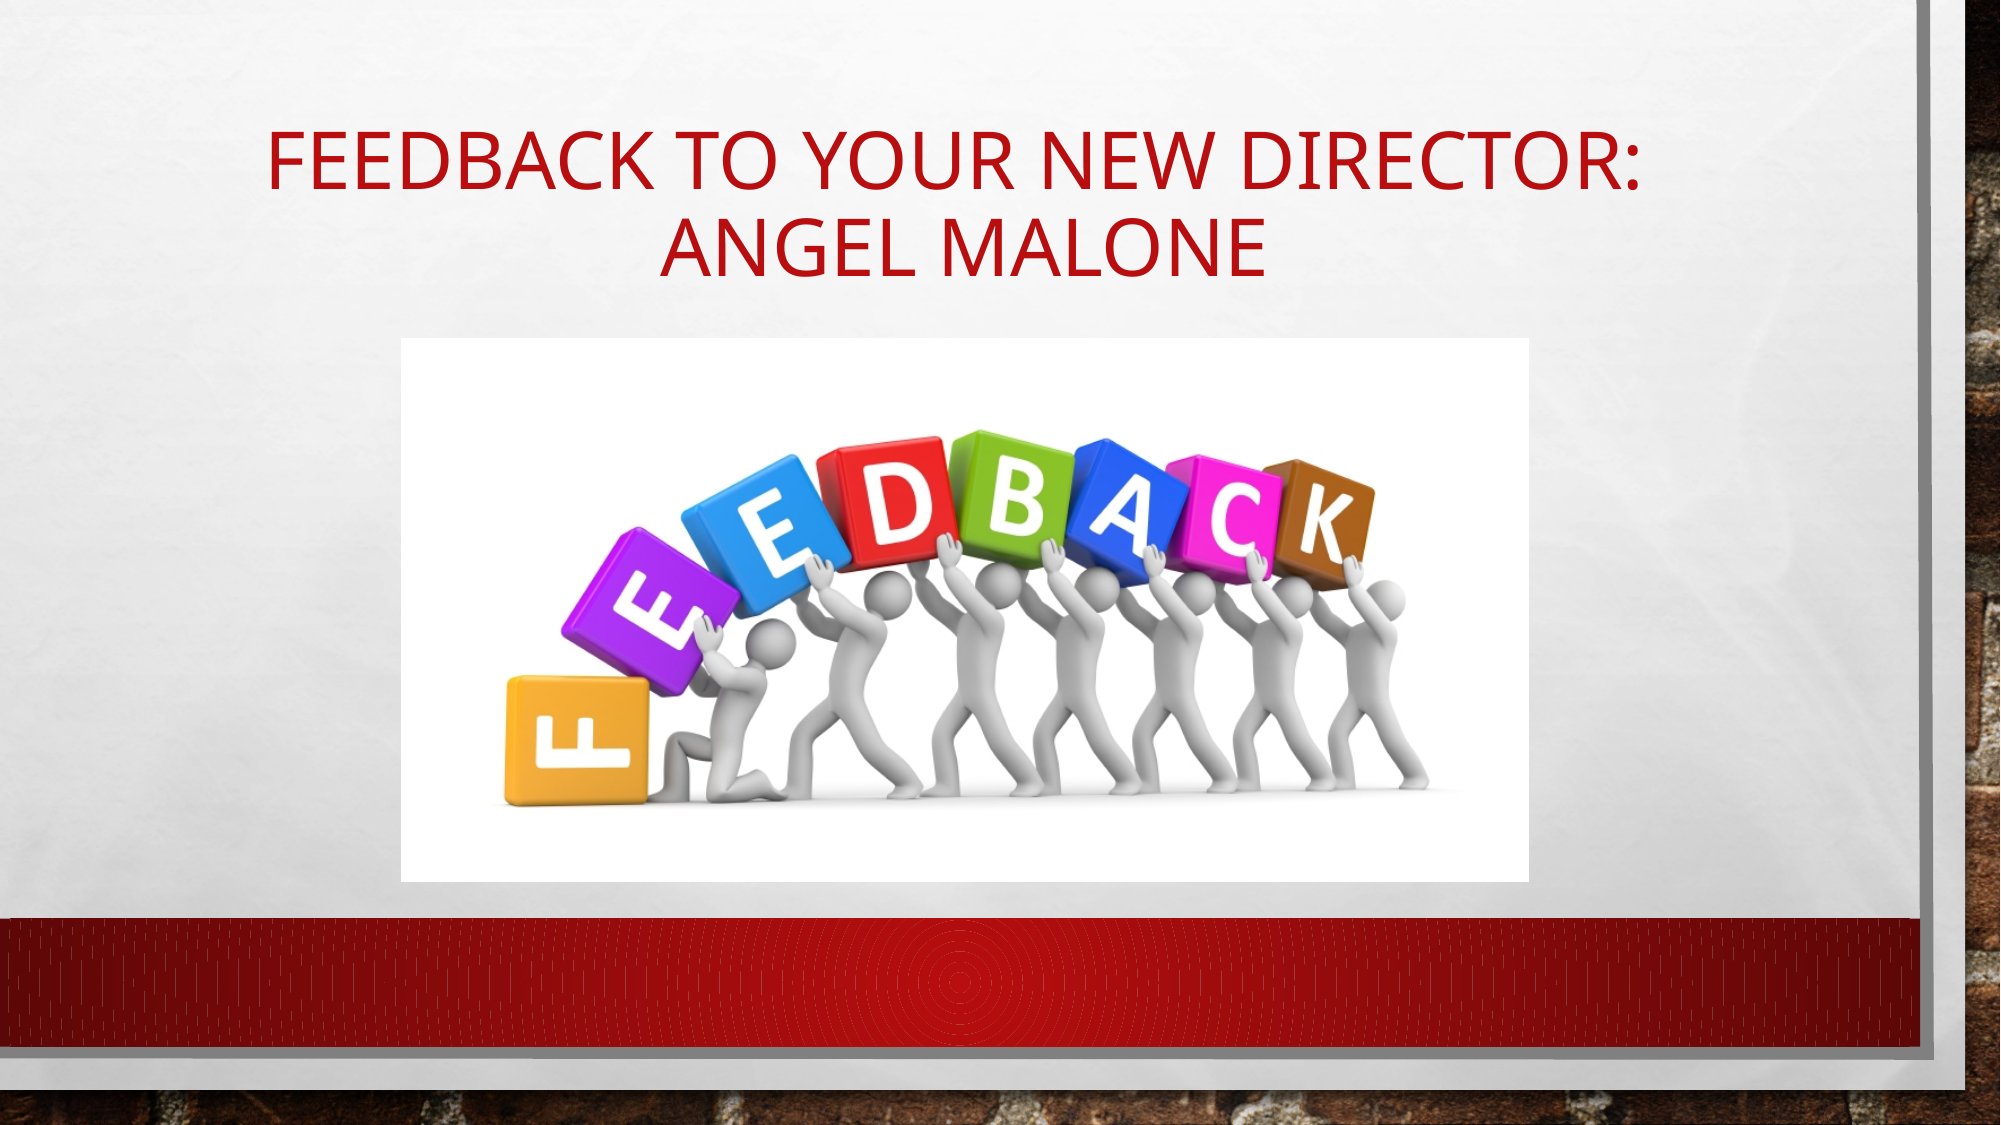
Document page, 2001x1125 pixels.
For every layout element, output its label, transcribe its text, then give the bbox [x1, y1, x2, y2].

title Feedback to your new director: Angel Malone [112, 112, 1818, 302]
picture [0, 0, 2000, 1125]
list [401, 338, 1529, 883]
